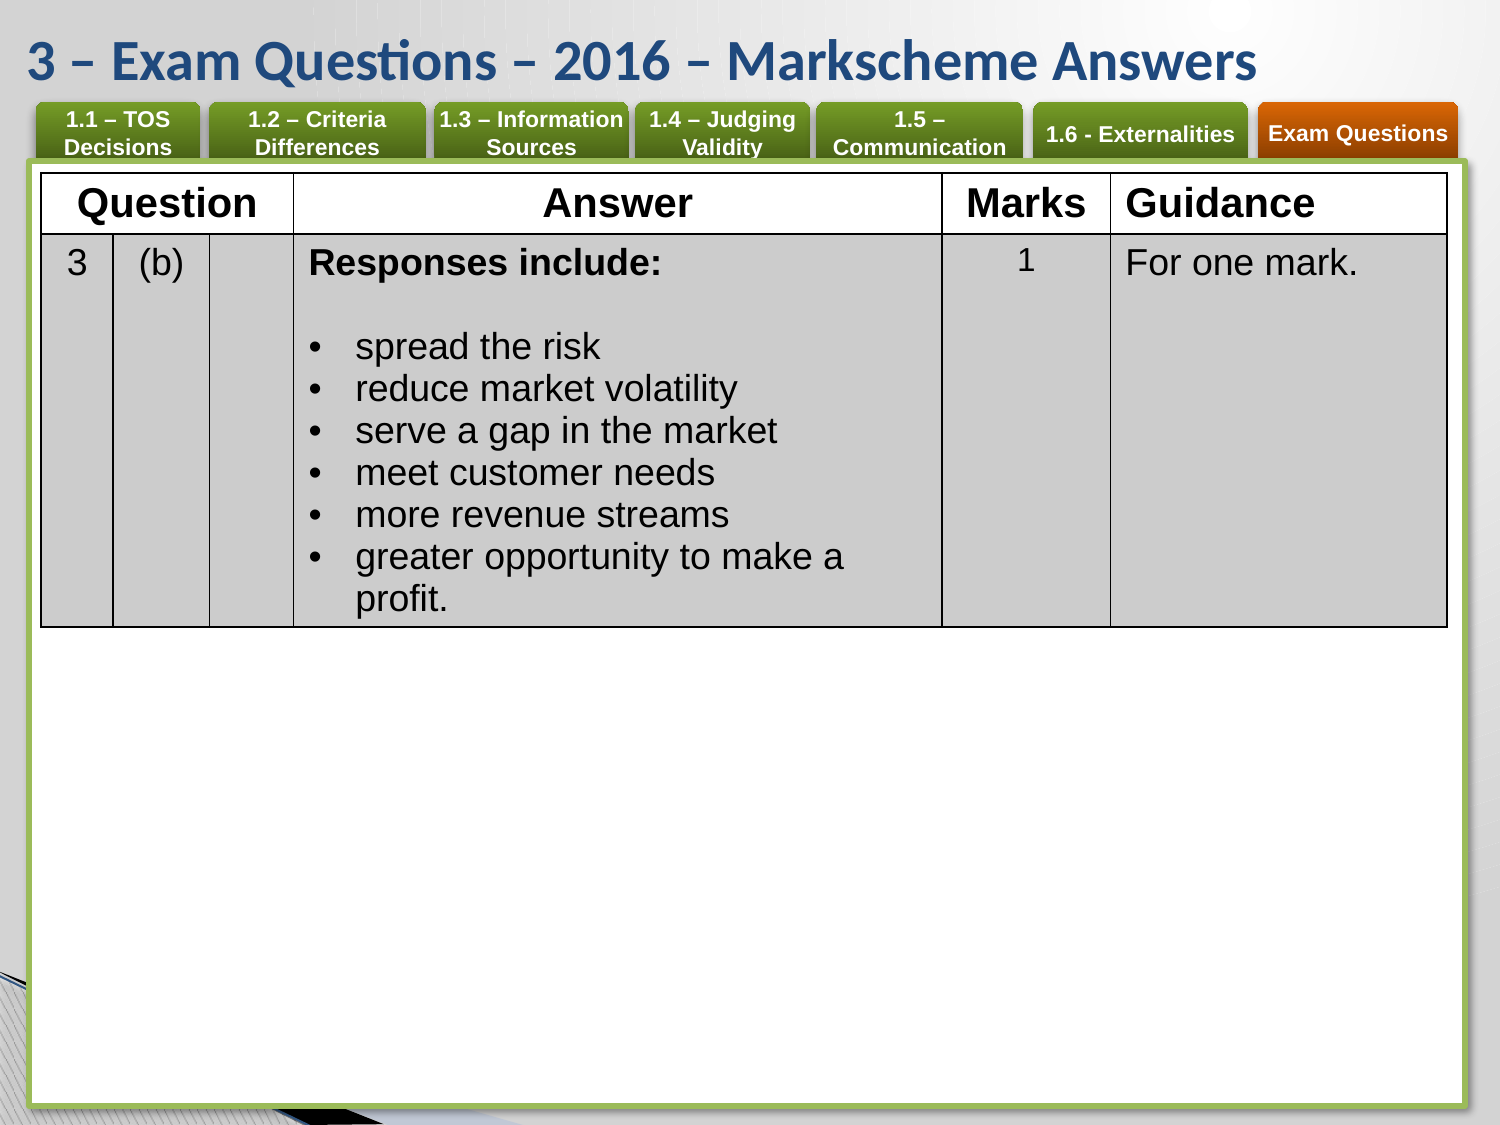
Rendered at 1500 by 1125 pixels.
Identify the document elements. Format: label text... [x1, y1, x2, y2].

title 3 – Exam Questions – 2016 – Markscheme Answers [11, 11, 1465, 102]
table_cell 1 [943, 235, 1110, 626]
picture [281, 1114, 303, 1125]
table_header Guidance [1111, 174, 1446, 233]
table_cell (b) [114, 235, 209, 626]
table_header Answer [294, 174, 941, 233]
table_cell For one mark. [1111, 235, 1446, 626]
table_cell [210, 235, 293, 626]
table_header Marks [943, 174, 1110, 233]
table_cell 3 [42, 235, 112, 626]
table_cell Responses include: spread the risk reduce market volatility serve a gap in the market meet customer needs more revenue streams greater opportunity to make a profit. [294, 235, 941, 626]
table_header Question [42, 174, 293, 233]
